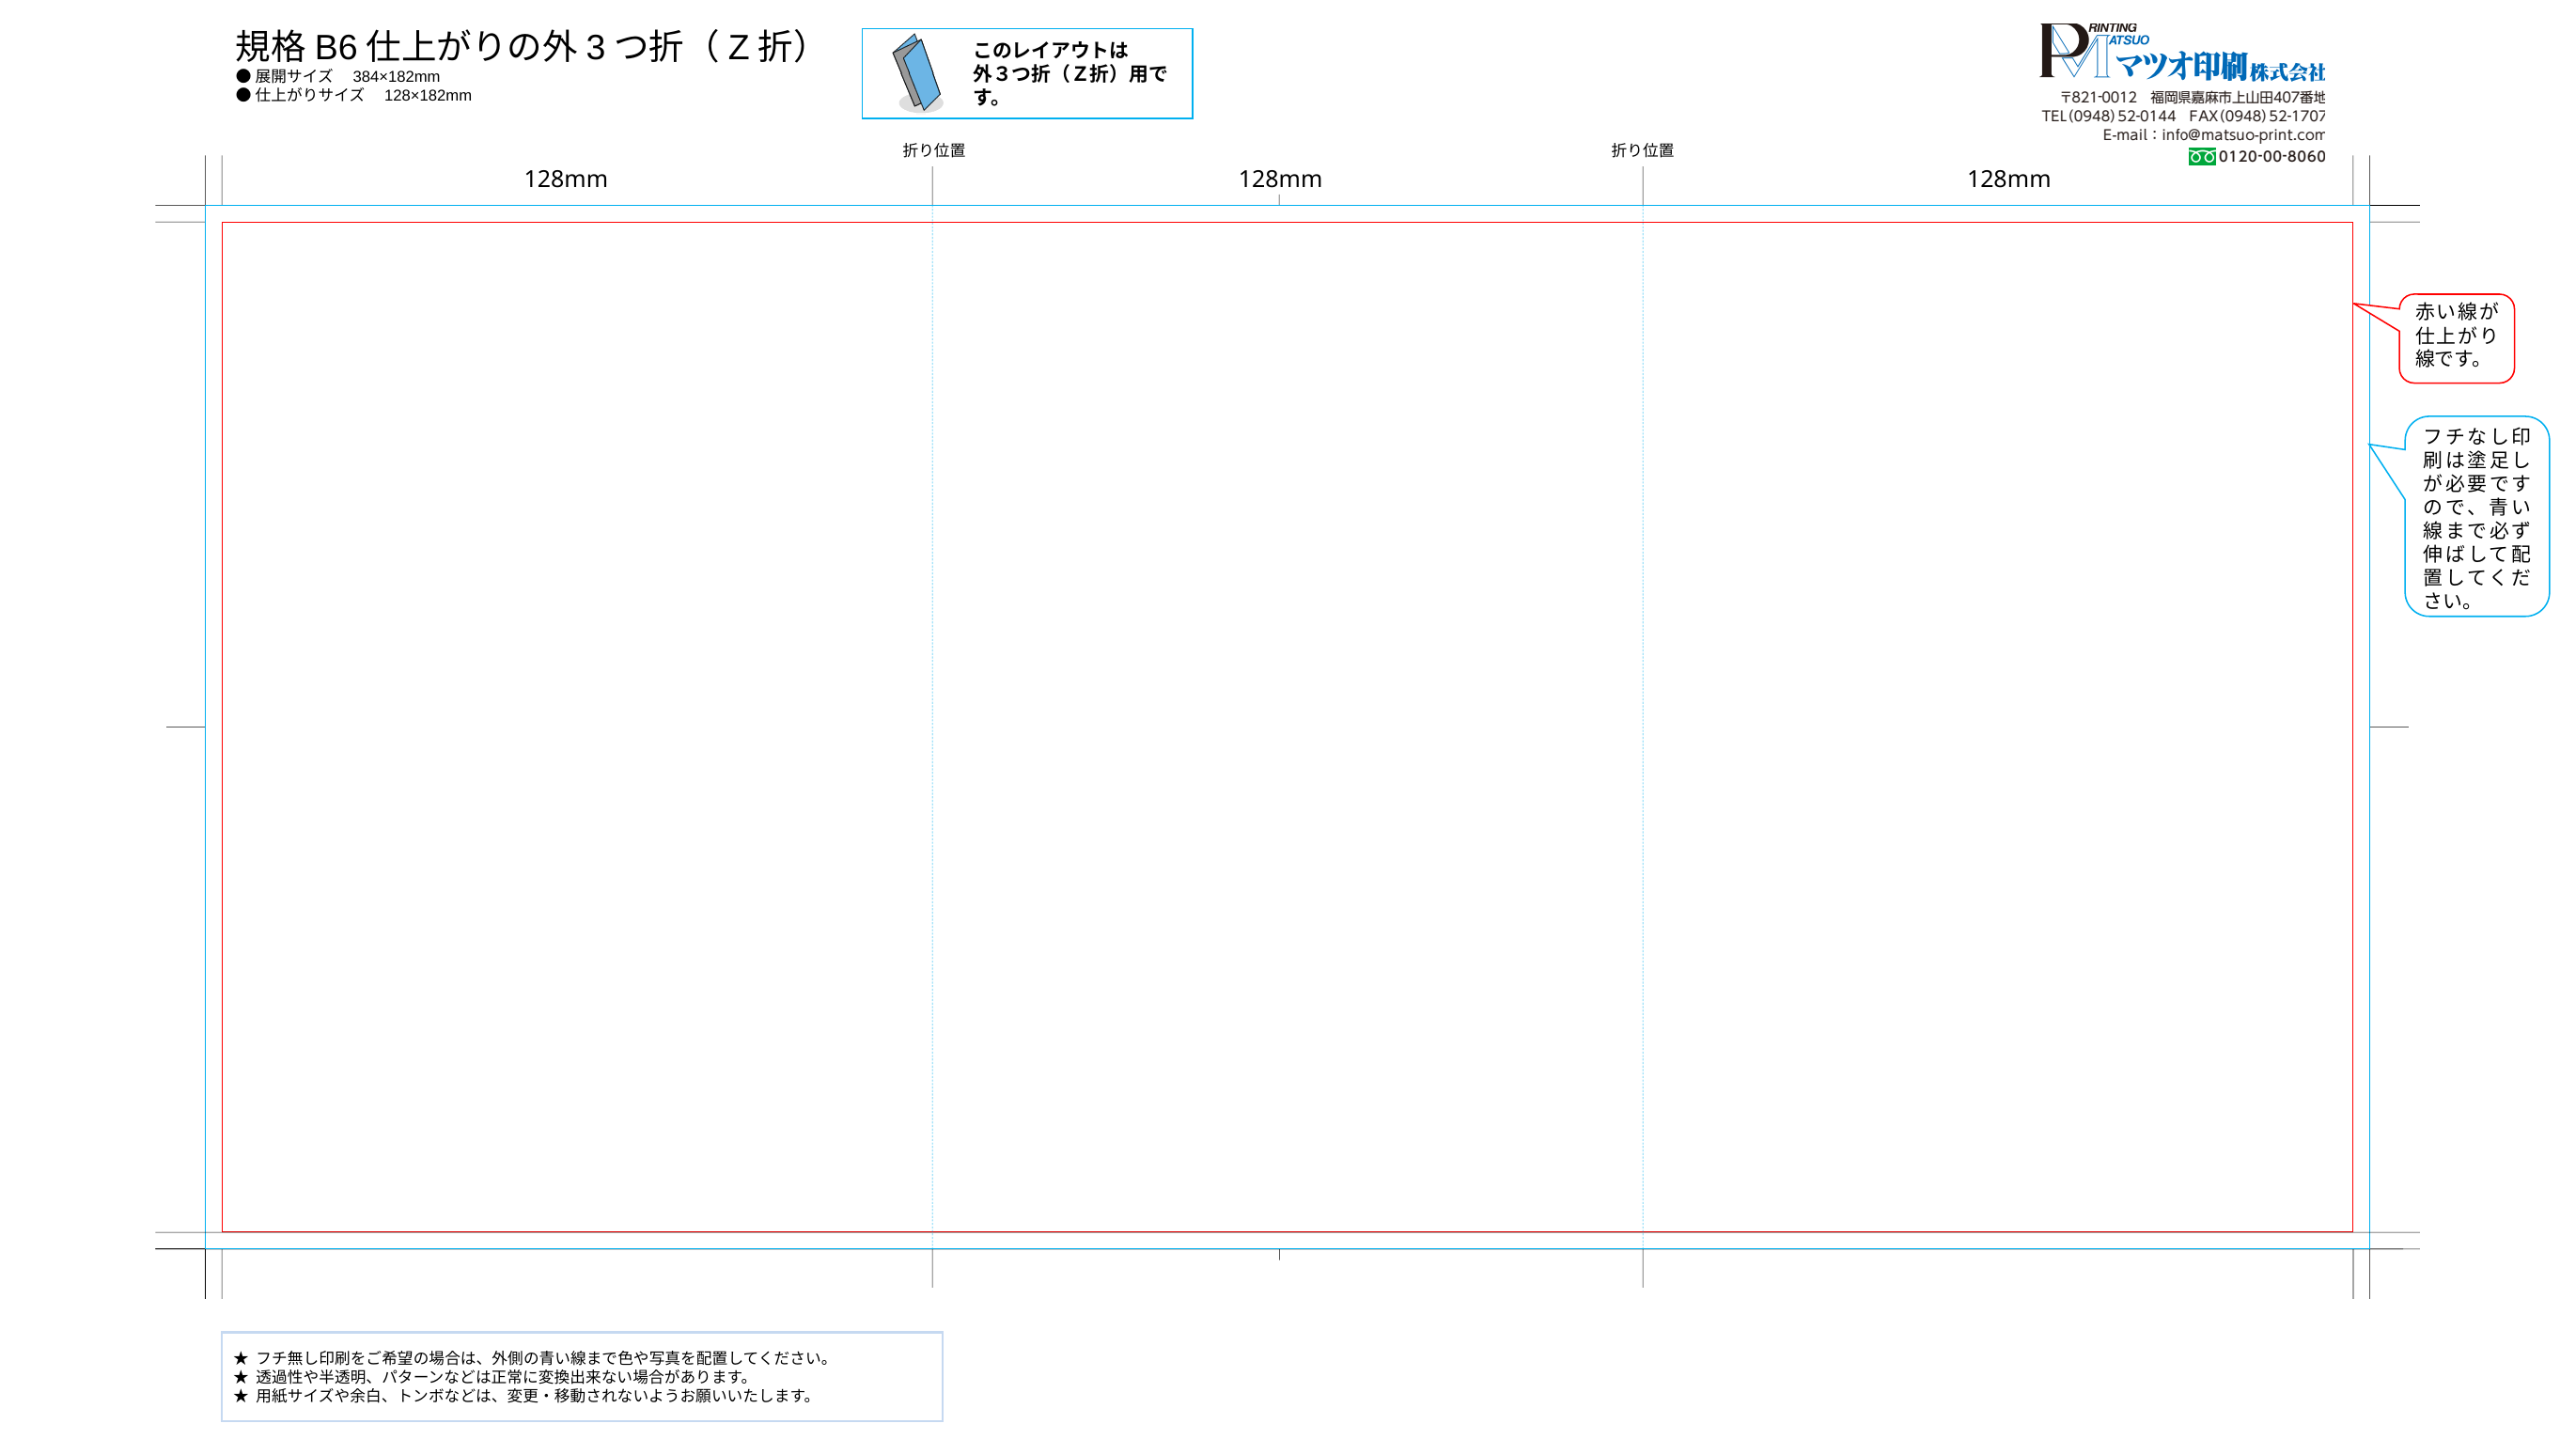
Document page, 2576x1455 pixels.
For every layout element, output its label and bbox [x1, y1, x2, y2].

picture [888, 33, 953, 115]
